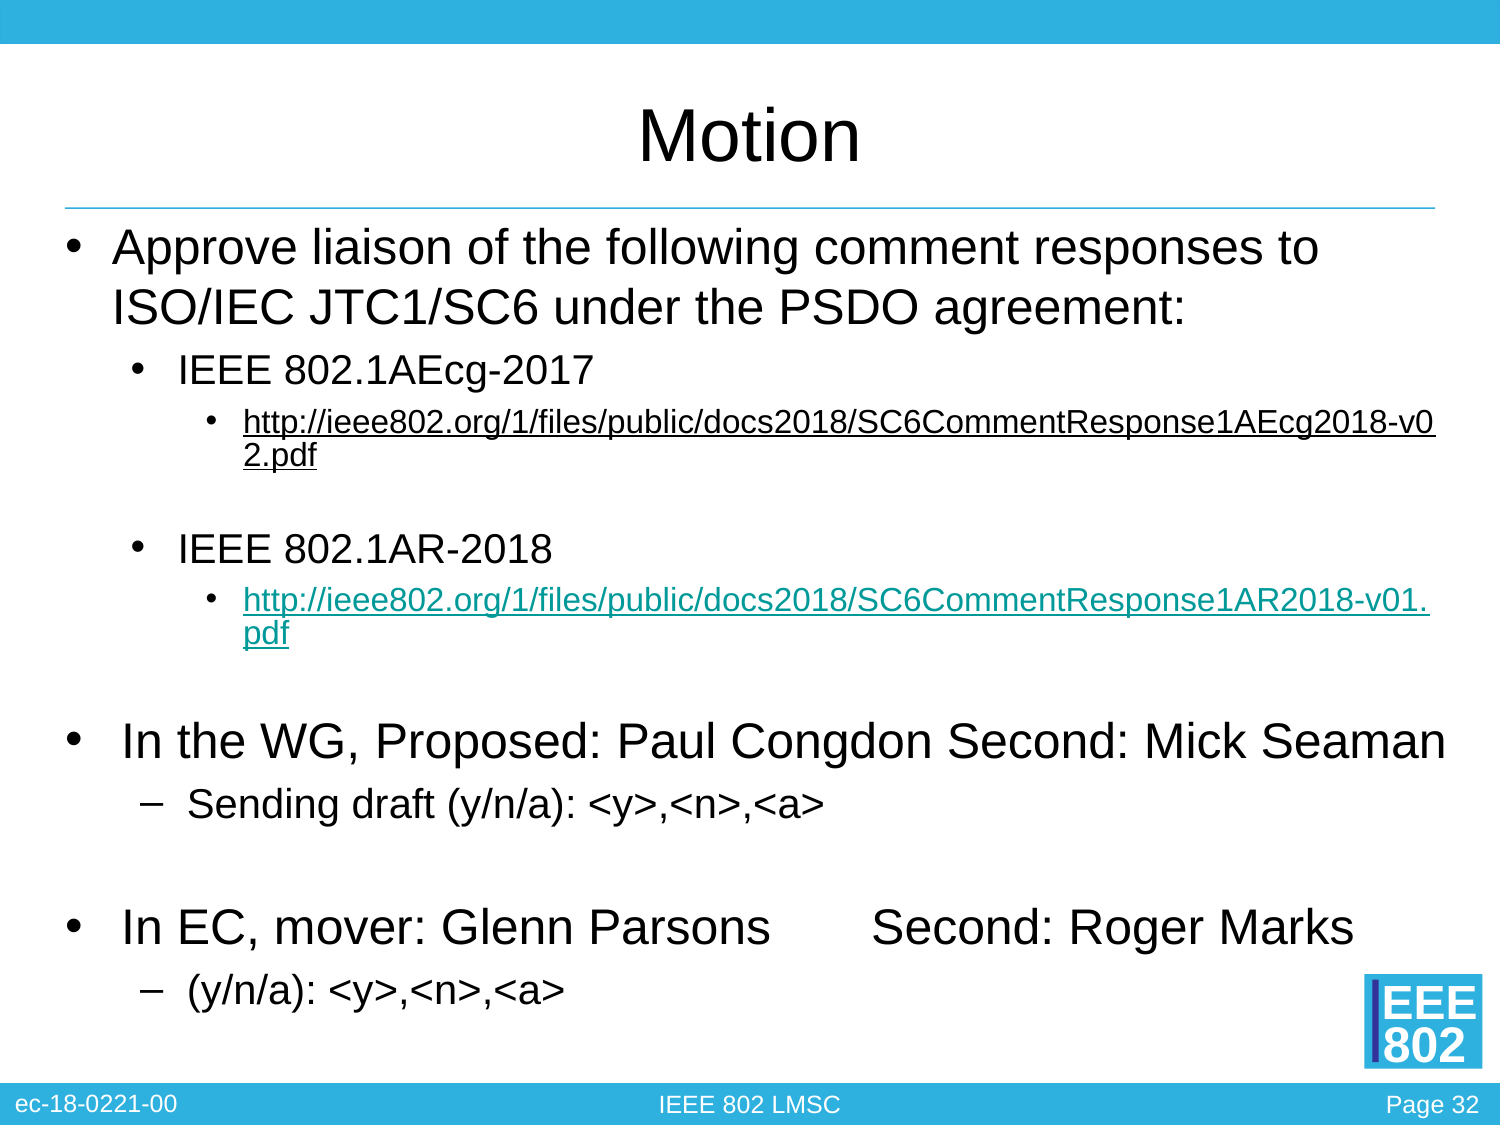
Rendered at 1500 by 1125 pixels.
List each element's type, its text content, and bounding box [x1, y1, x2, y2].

title Motion [75, 66, 1425, 197]
list Approve liaison of the following comment responses to ISO/IEC JTC1/SC6 under the PSDO agreement: IEEE 802.1AEcg-2017 http://ieee802.org/1/files/public/docs2018/SC6CommentResponse1AEcg2018-v02.pdf IEEE 802.1AR-2018 http://ieee802.org/1/files/public/docs2018/SC6CommentResponse1AR2018-v01.pdf In the WG, Proposed: Paul Congdon Second: Mick Seaman Sending draft (y/n/a): <y>,<n>,<a> In EC, mover: Glenn Parsons Second: Roger Marks (y/n/a): <y>,<n>,<a> [50, 207, 1463, 1025]
